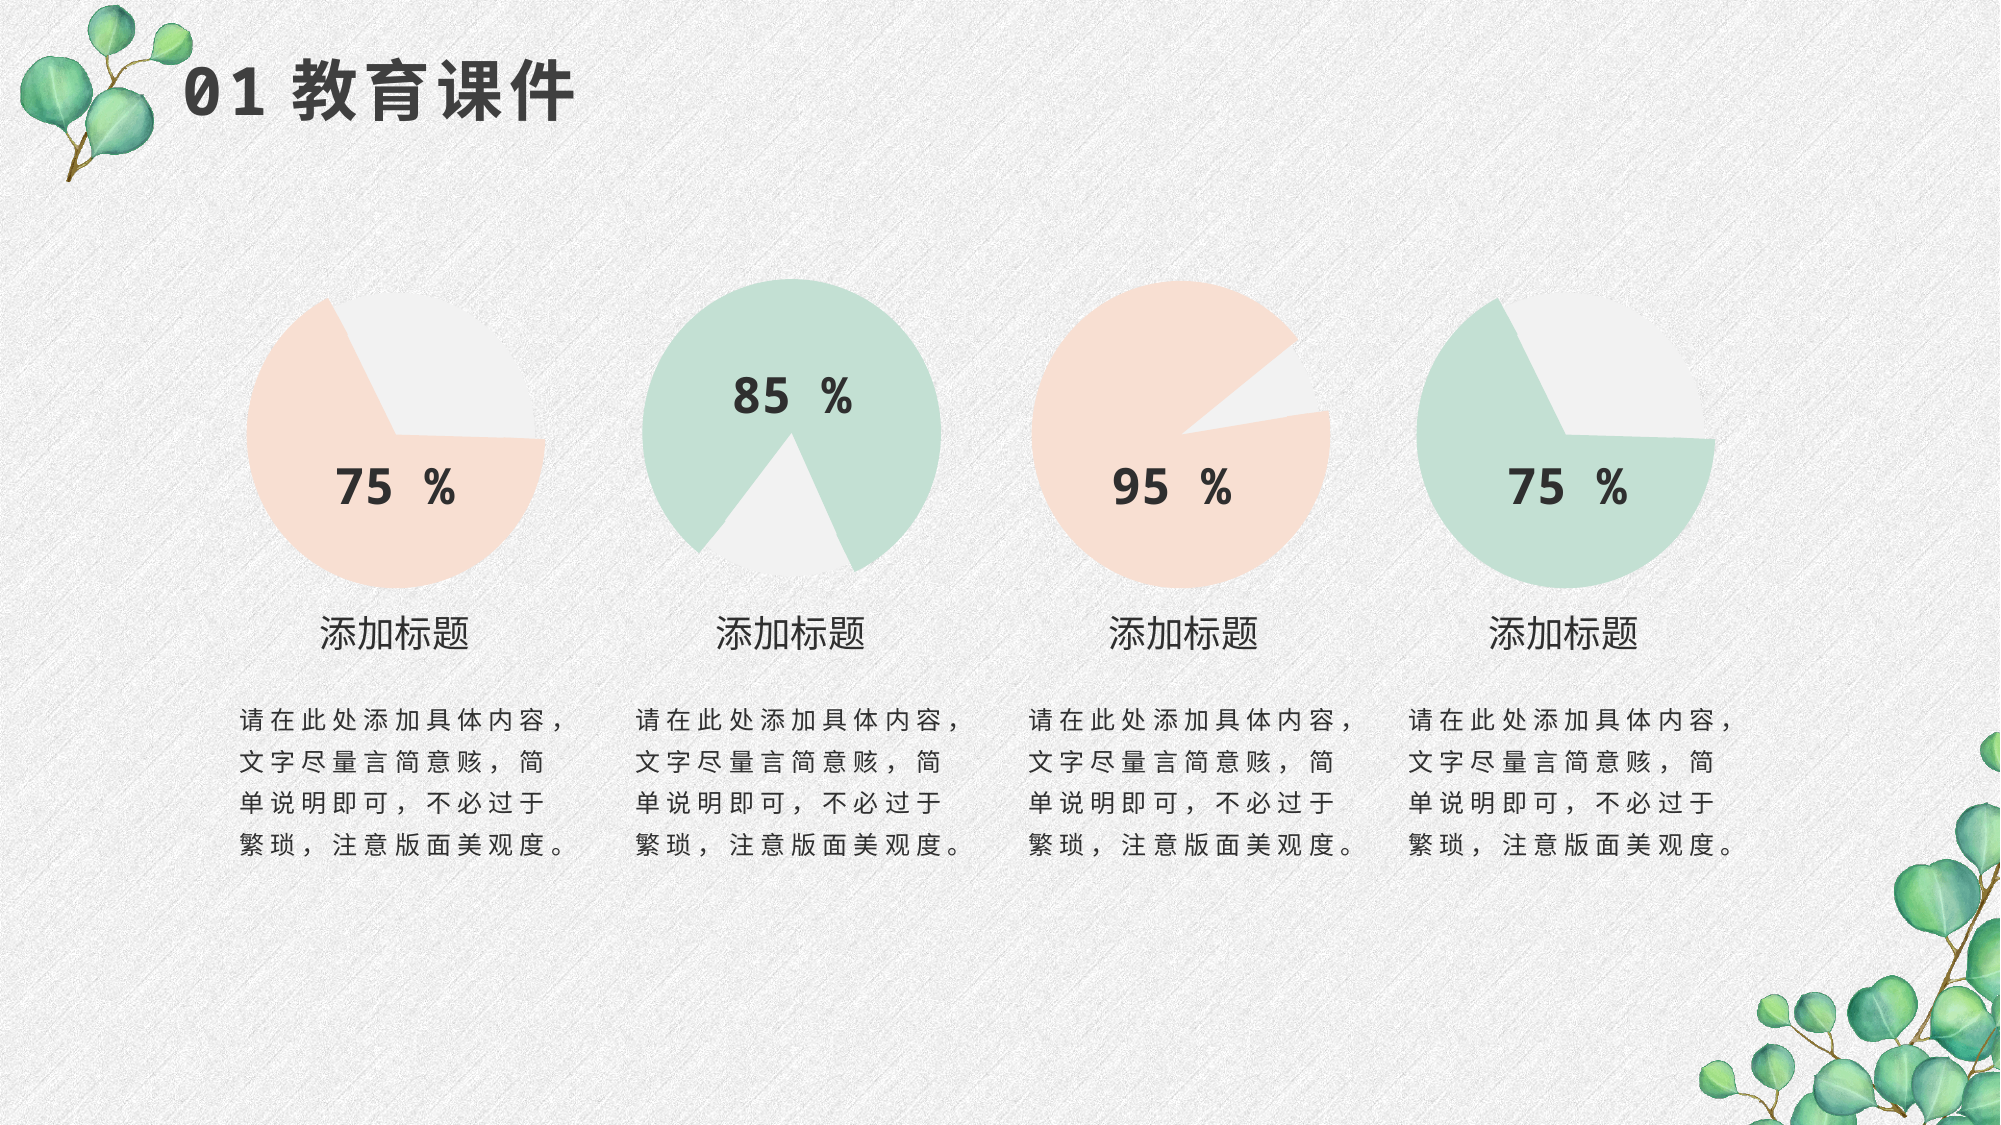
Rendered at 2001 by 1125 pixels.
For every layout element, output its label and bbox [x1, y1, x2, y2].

picture [0, 0, 2000, 1125]
text_box [199, 288, 1761, 879]
